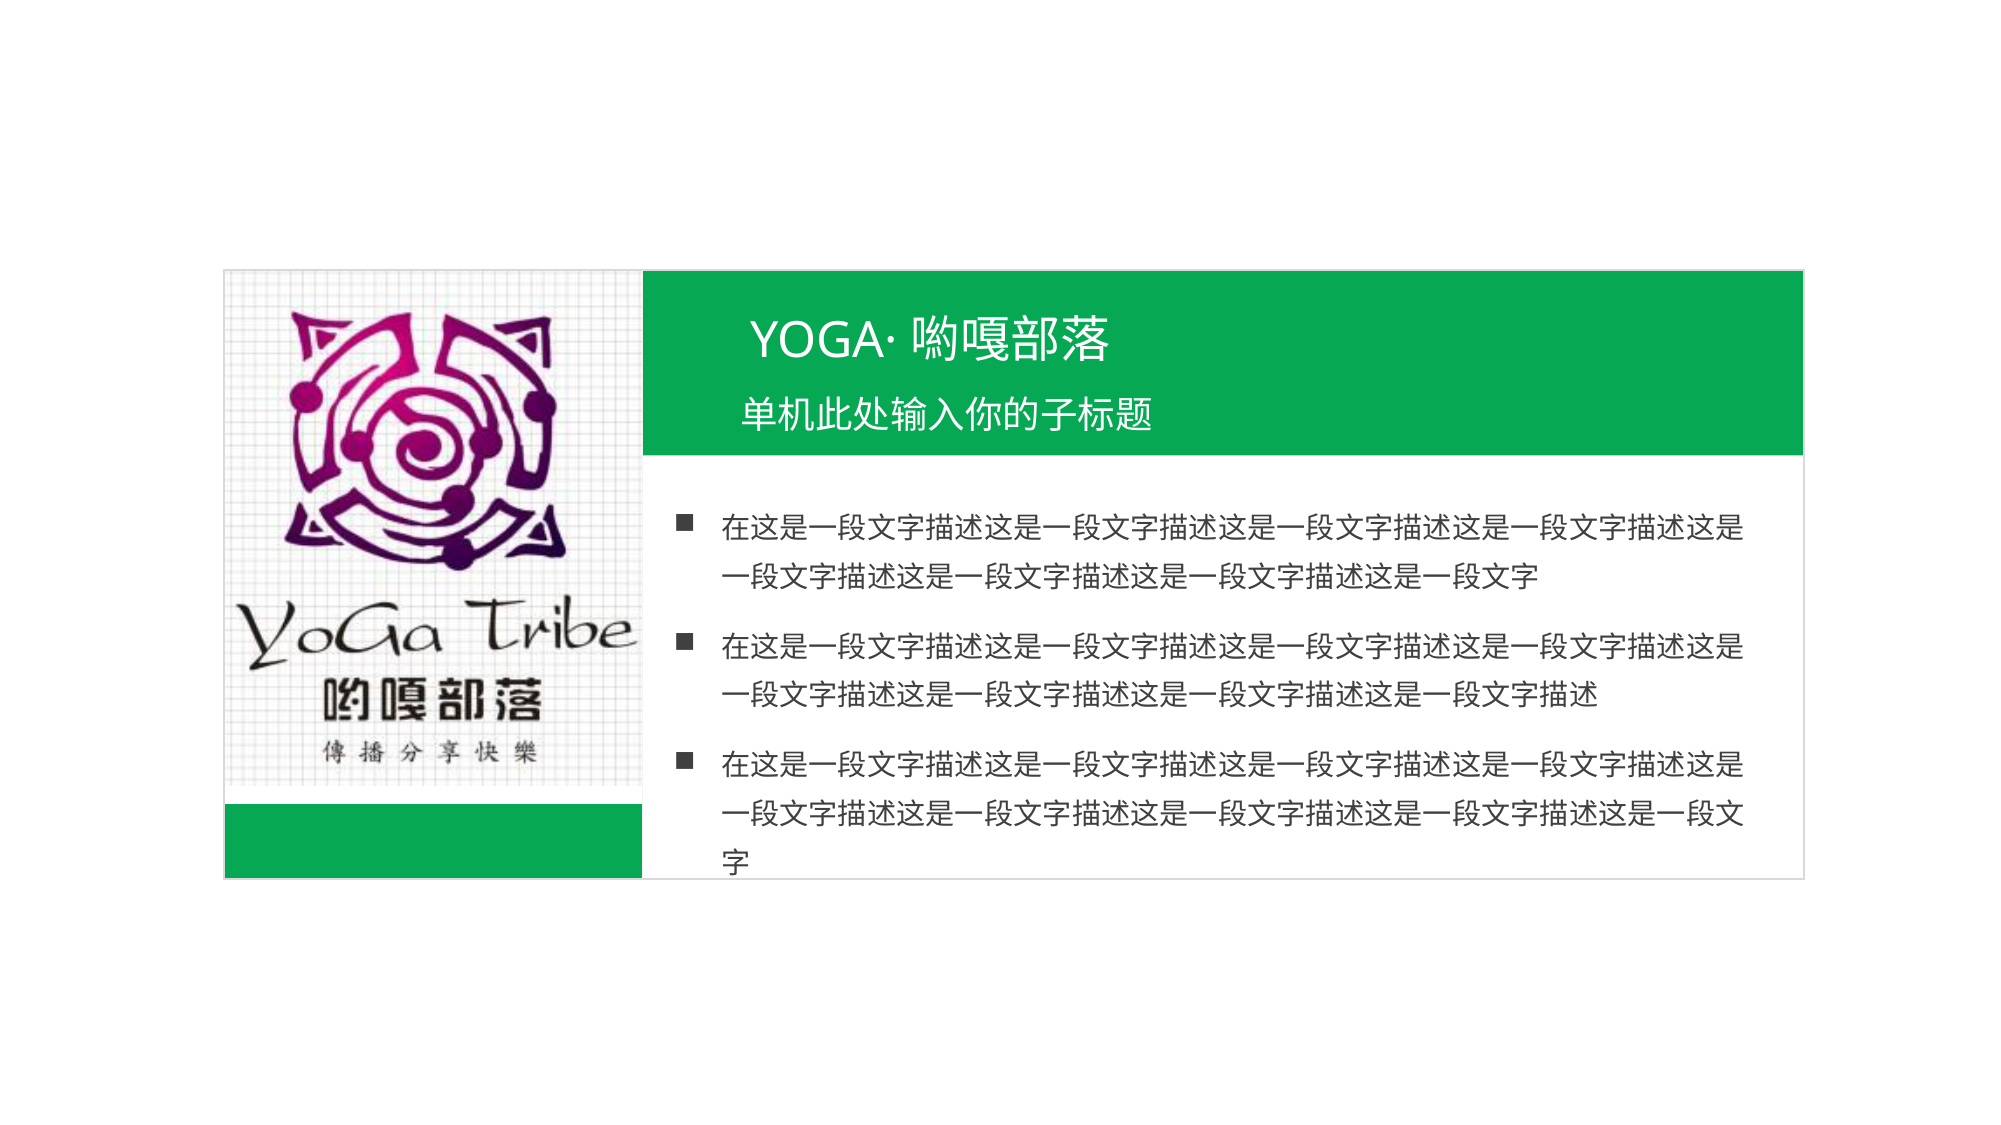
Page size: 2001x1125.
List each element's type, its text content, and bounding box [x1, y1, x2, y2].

picture [223, 269, 642, 786]
text_box 在这是一段文字描述这是一段文字描述这是一段文字描述这是一段文字描述这是一段文字描述这是一段文字描述这是一段文字描述这是一段文字 在这是一段文字描述这是一段文字描述这是一段文字描述这是一段文字描述这是一段文字描述这是一段文字描述这是一段文字描述这是一段文字描述 在这是一段文字描述这是一段文字描述这是一段文字描述这是一段文字描述这是一段文字描述这是一段文字描述这是一段文字描述这是一段文字描述这是一段文字 [659, 880, 1788, 887]
text_box [643, 269, 1805, 880]
text_box [223, 786, 642, 880]
